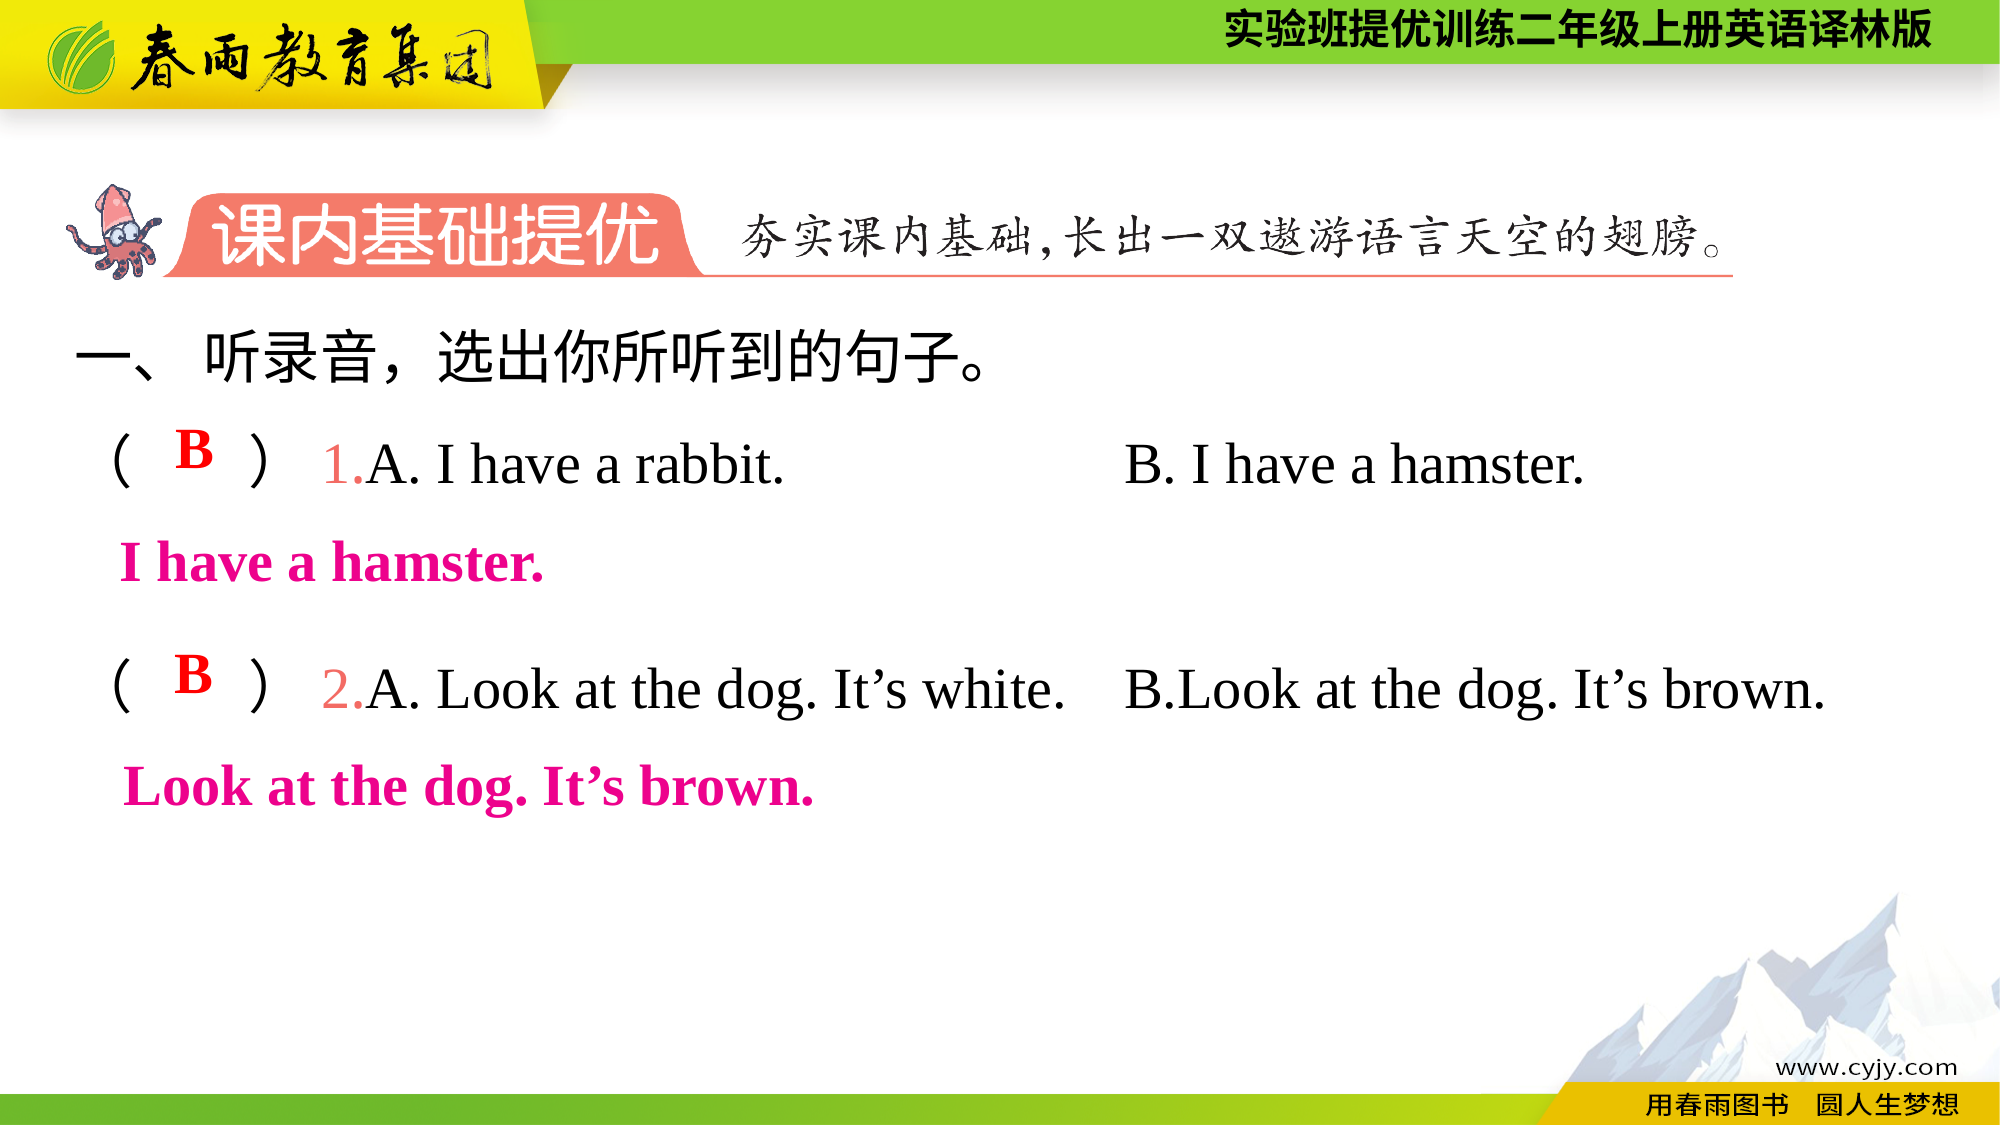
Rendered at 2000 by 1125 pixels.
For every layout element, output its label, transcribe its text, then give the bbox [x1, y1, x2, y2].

text_box I have a hamster. [104, 515, 560, 600]
list 一、 听录音，选出你所听到的句子。 （ ）1.A. I have a rabbit. B. I have a hamster. （ ）2.A. Look at the dog. It’s white. B.Look at the dog. It’s brown. [59, 278, 1944, 733]
text_box B [160, 402, 244, 488]
picture [0, 0, 2000, 1125]
text_box Look at the dog. It’s brown. [108, 739, 831, 825]
text_box B [160, 627, 229, 713]
